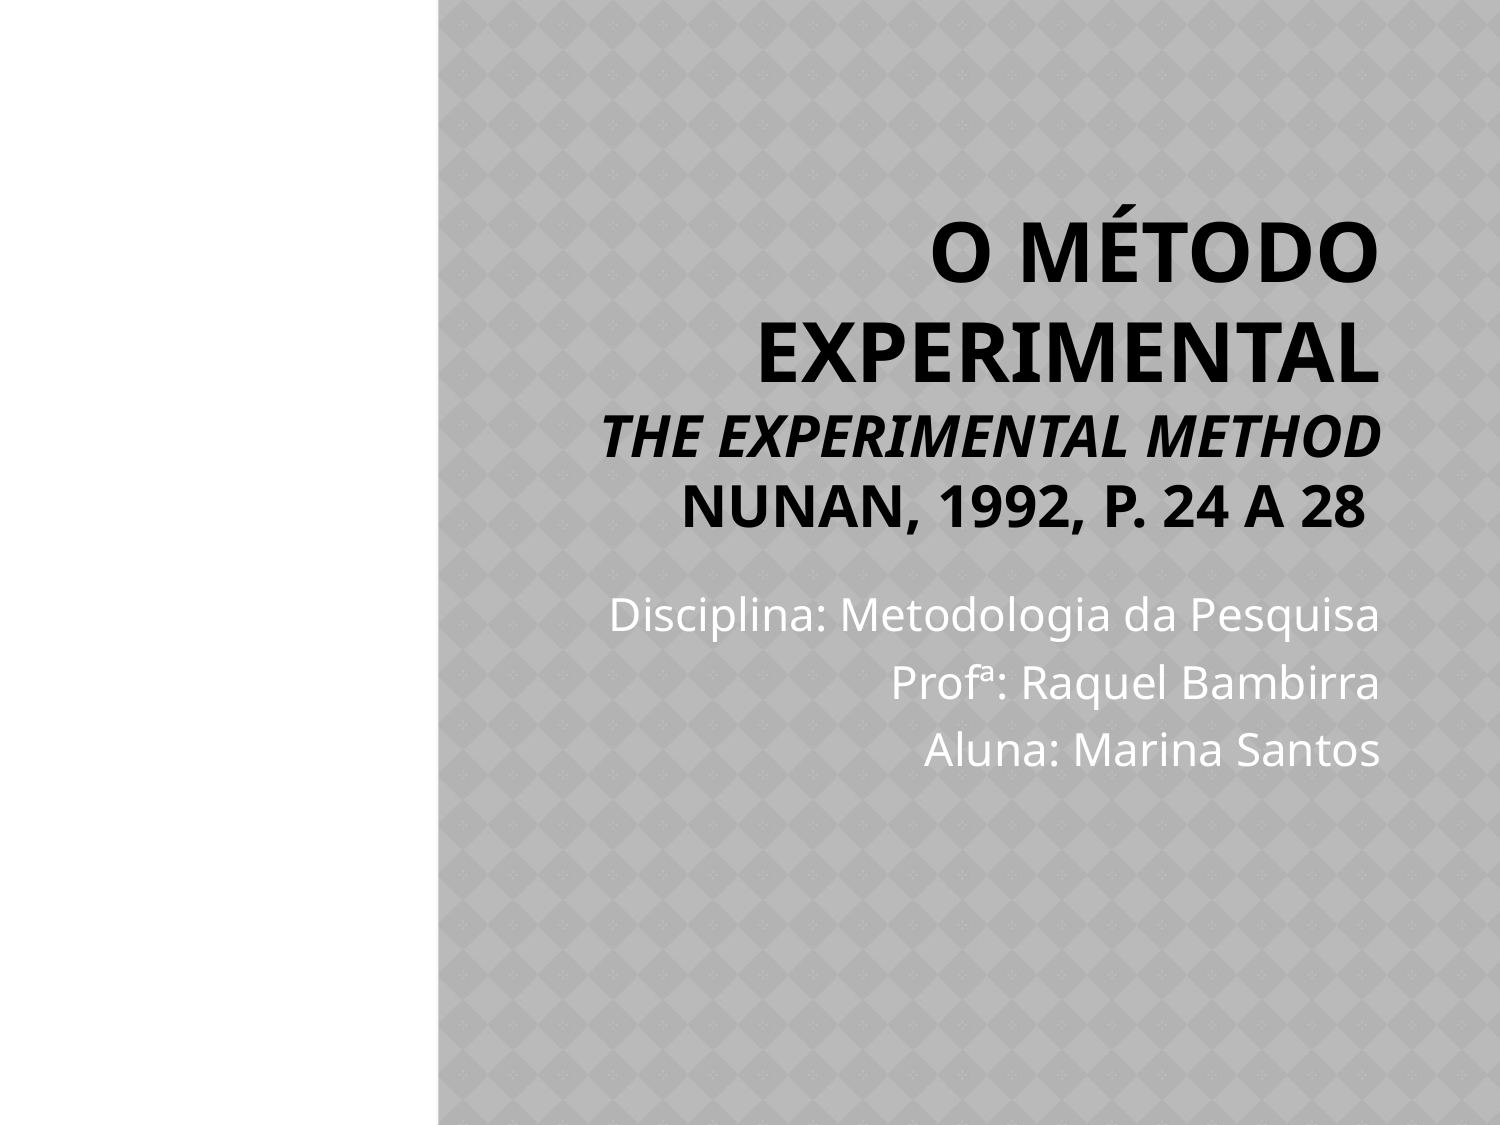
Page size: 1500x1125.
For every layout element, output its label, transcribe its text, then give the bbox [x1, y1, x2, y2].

subtitle Disciplina: Metodologia da Pesquisa Profª: Raquel Bambirra Aluna: Marina Santos [550, 586, 1390, 953]
title O MÉTODO EXPERIMENTAL The experimental method Nunan, 1992, p. 24 a 28 [552, 87, 1390, 539]
